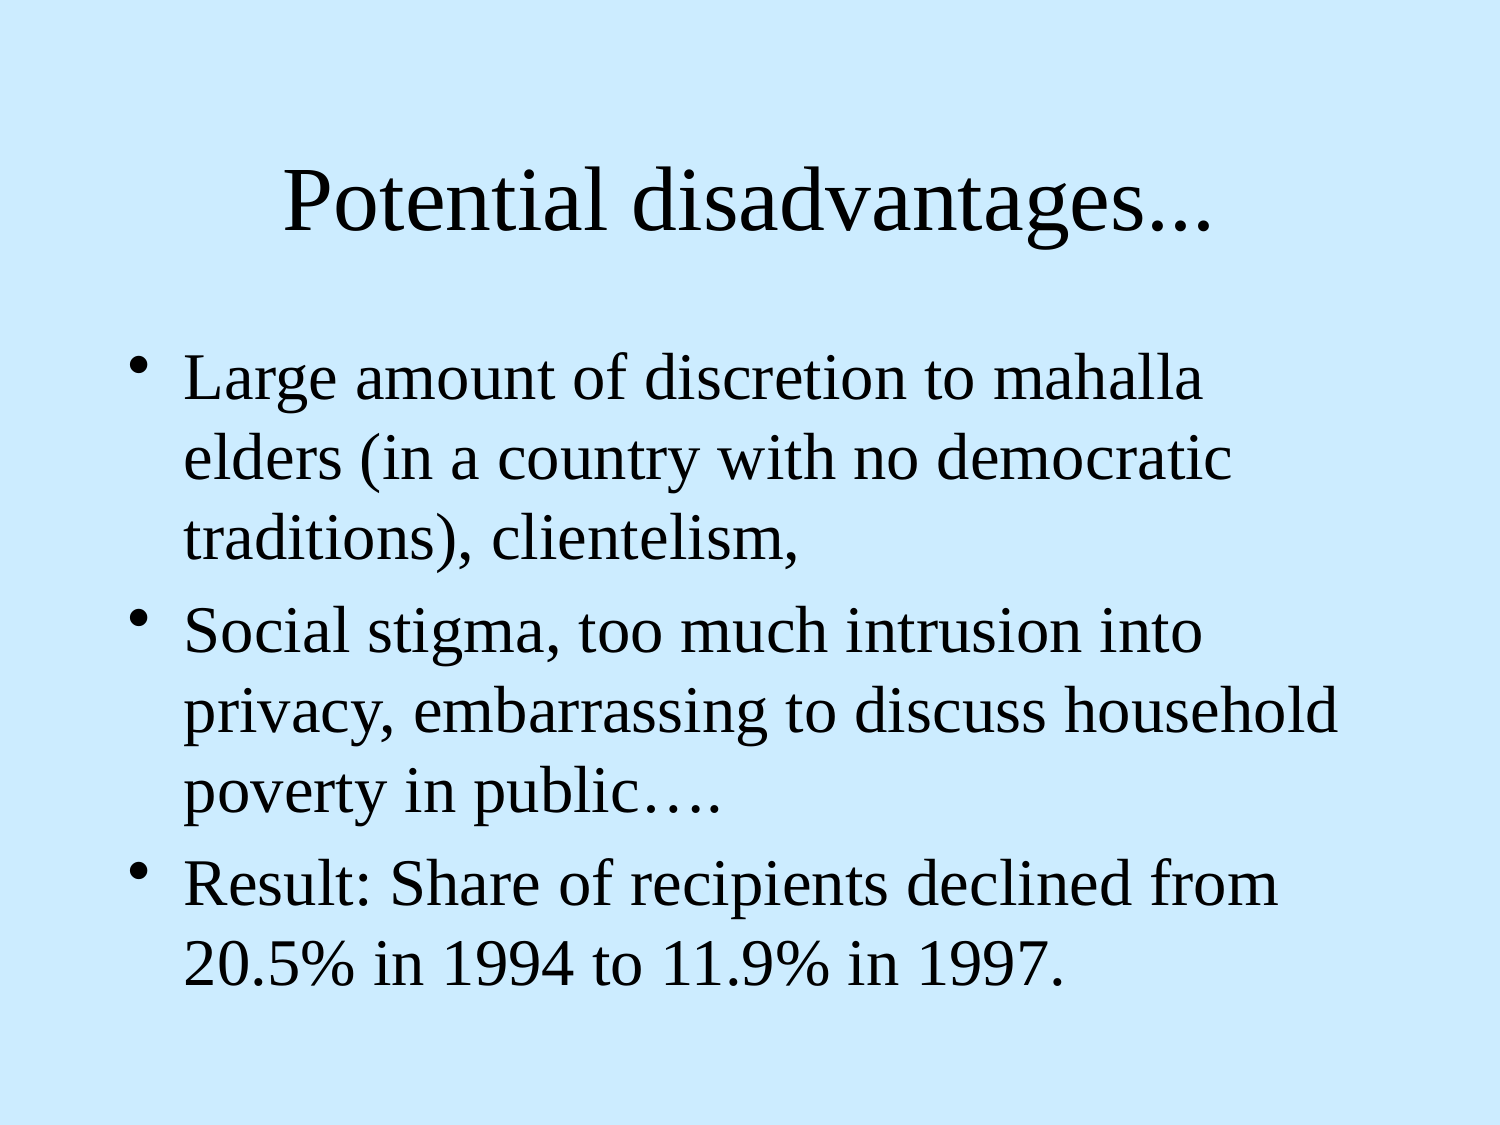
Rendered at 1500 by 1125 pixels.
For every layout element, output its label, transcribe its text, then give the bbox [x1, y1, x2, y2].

title Potential disadvantages... [112, 99, 1388, 288]
list Large amount of discretion to mahalla elders (in a country with no democratic traditions), clientelism, Social stigma, too much intrusion into privacy, embarrassing to discuss household poverty in public…. Result: Share of recipients declined from 20.5% in 1994 to 11.9% in 1997. [112, 324, 1388, 1001]
